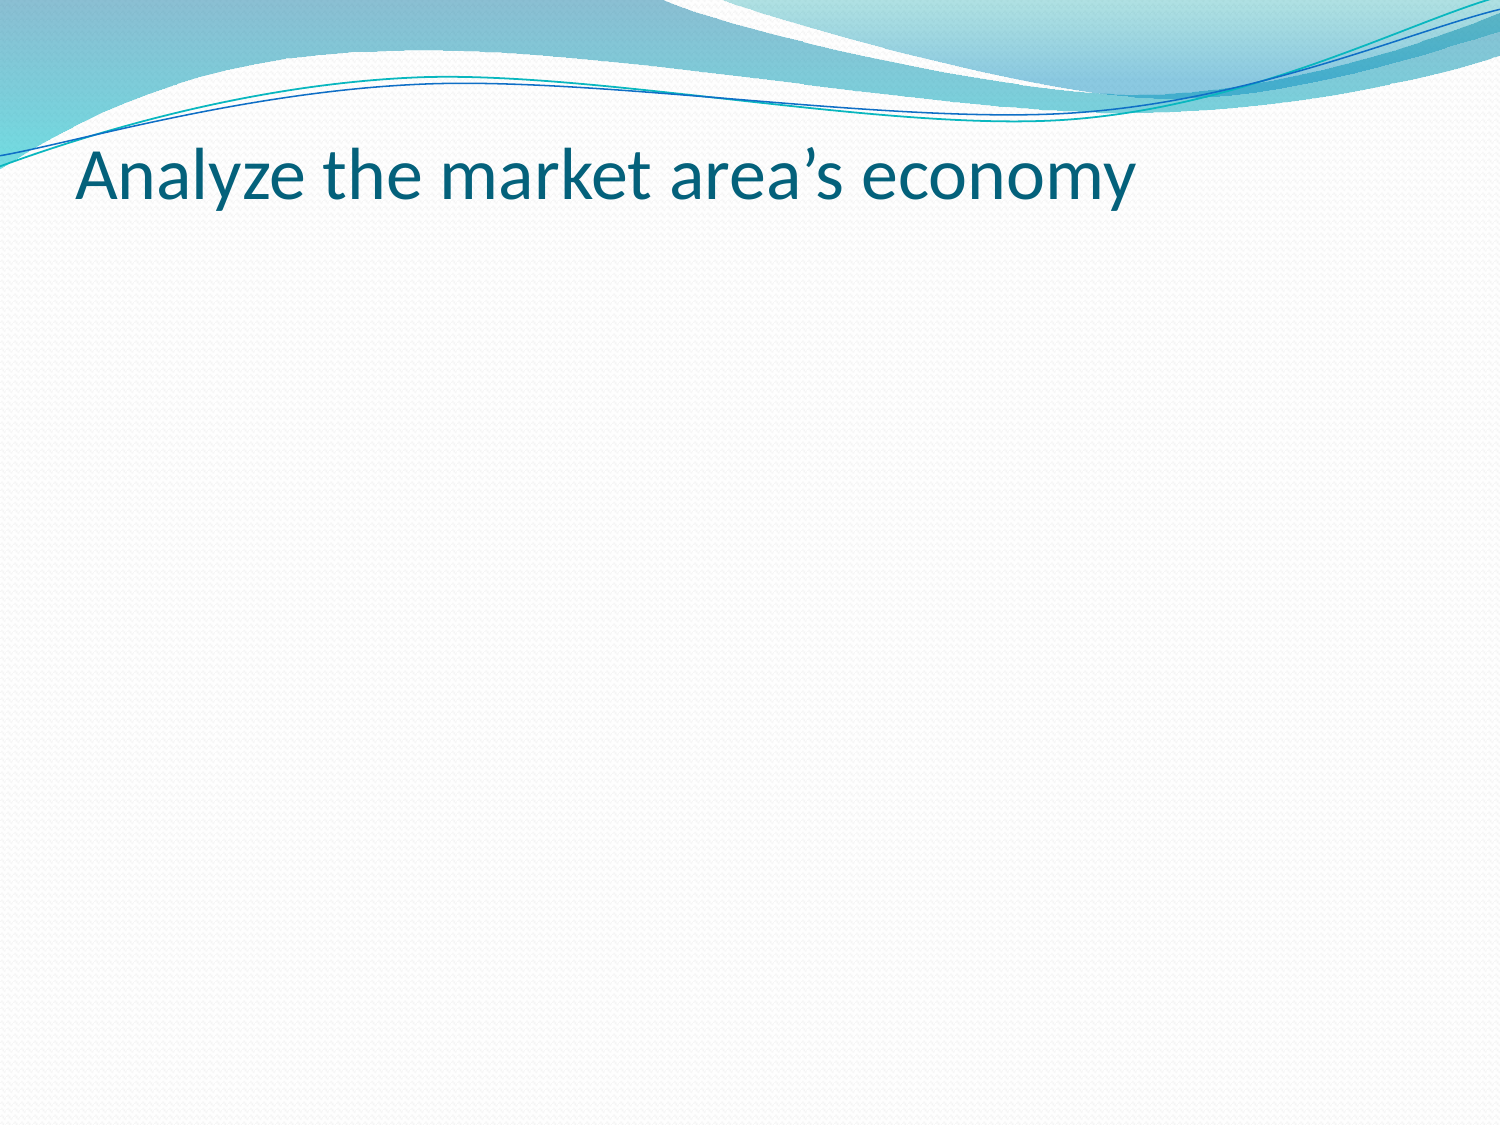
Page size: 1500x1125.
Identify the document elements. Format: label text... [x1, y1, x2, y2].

title Analyze the market area’s economy [75, 115, 1425, 303]
